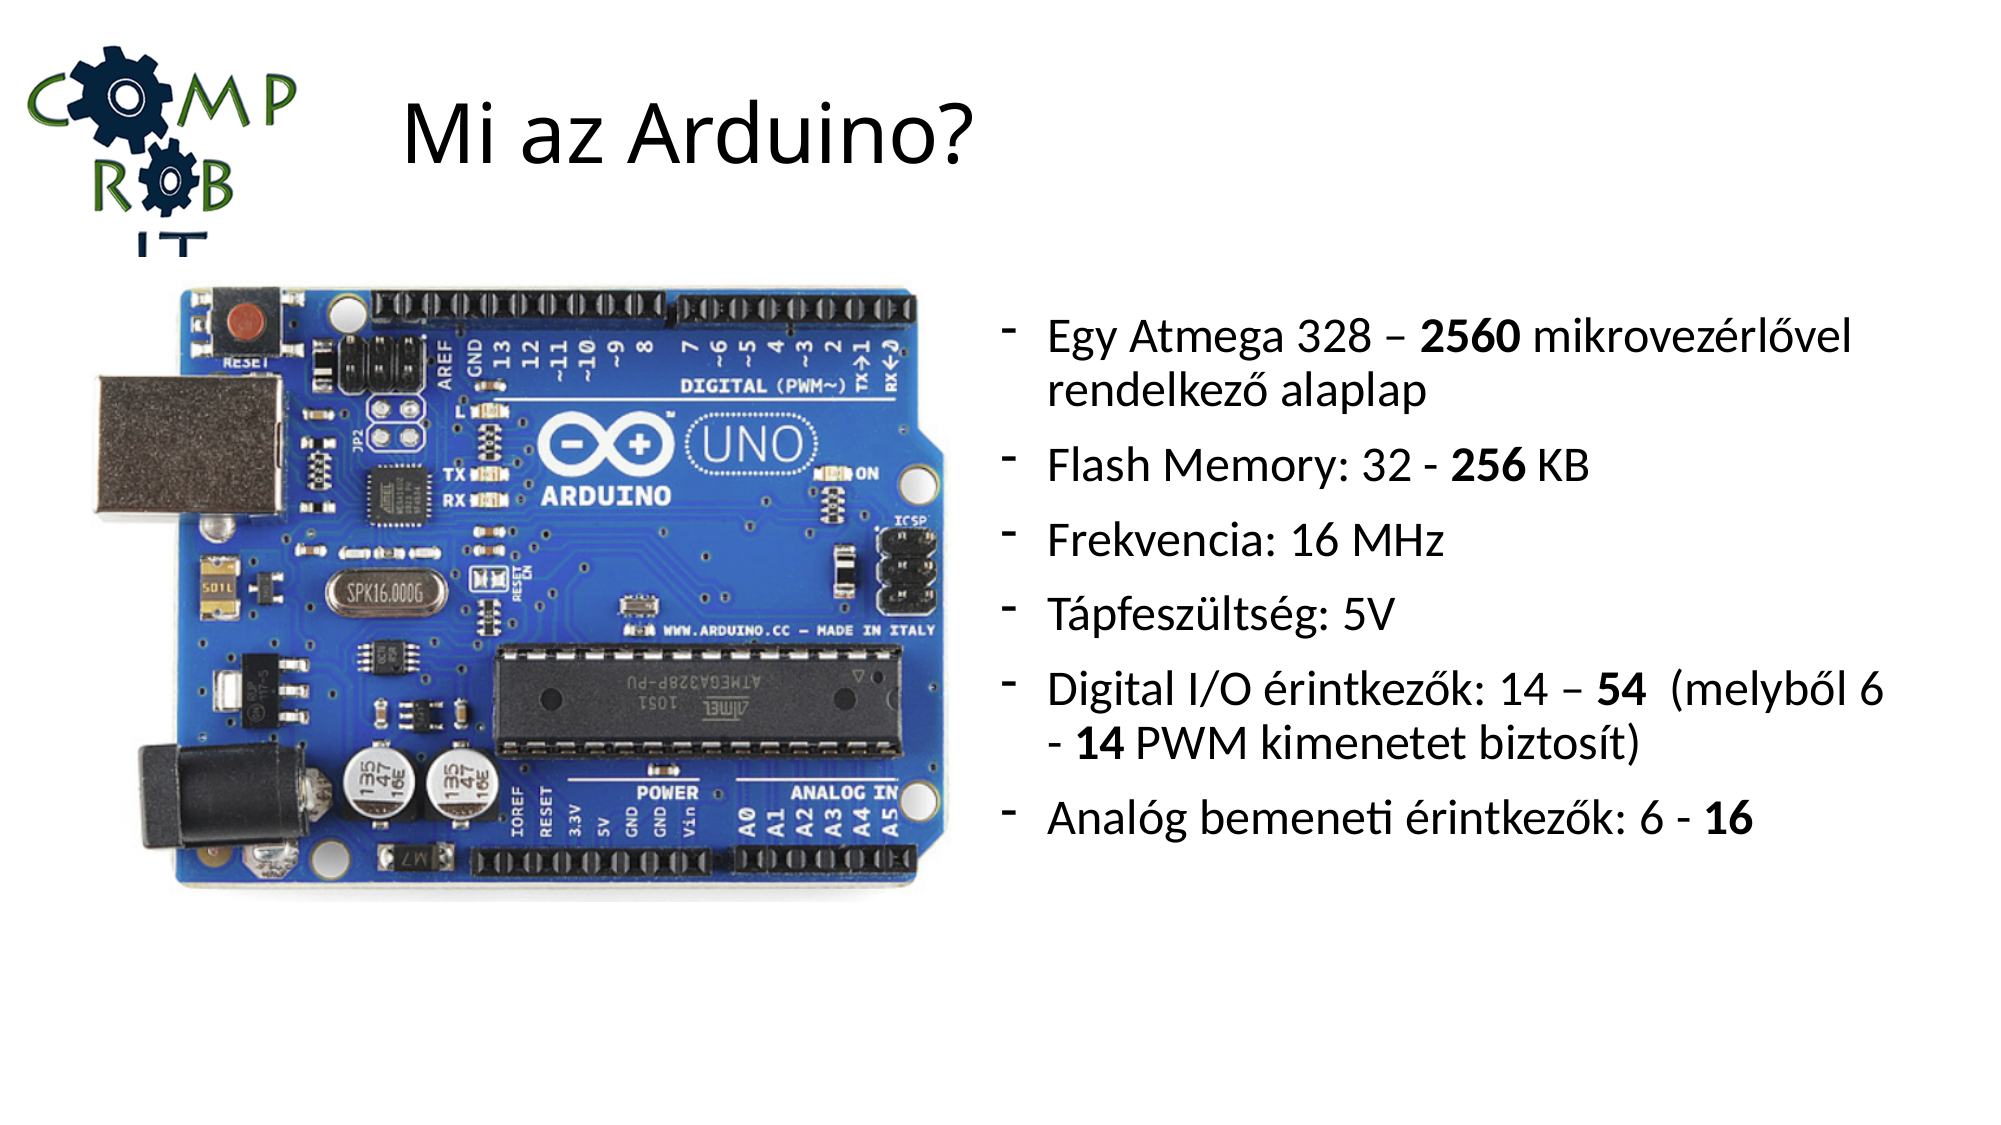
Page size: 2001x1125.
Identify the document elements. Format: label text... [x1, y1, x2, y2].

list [78, 257, 953, 902]
title Mi az Arduino? [365, 73, 1011, 189]
list Egy Atmega 328 – 2560 mikrovezérlővel rendelkező alaplap Flash Memory: 32 - 256 KB Frekvencia: 16 MHz Tápfeszültség: 5V Digital I/O érintkezők: 14 – 54 (melyből 6 - 14 PWM kimenetet biztosít) Analóg bemeneti érintkezők: 6 - 16 [985, 301, 1922, 946]
picture [0, 0, 315, 312]
